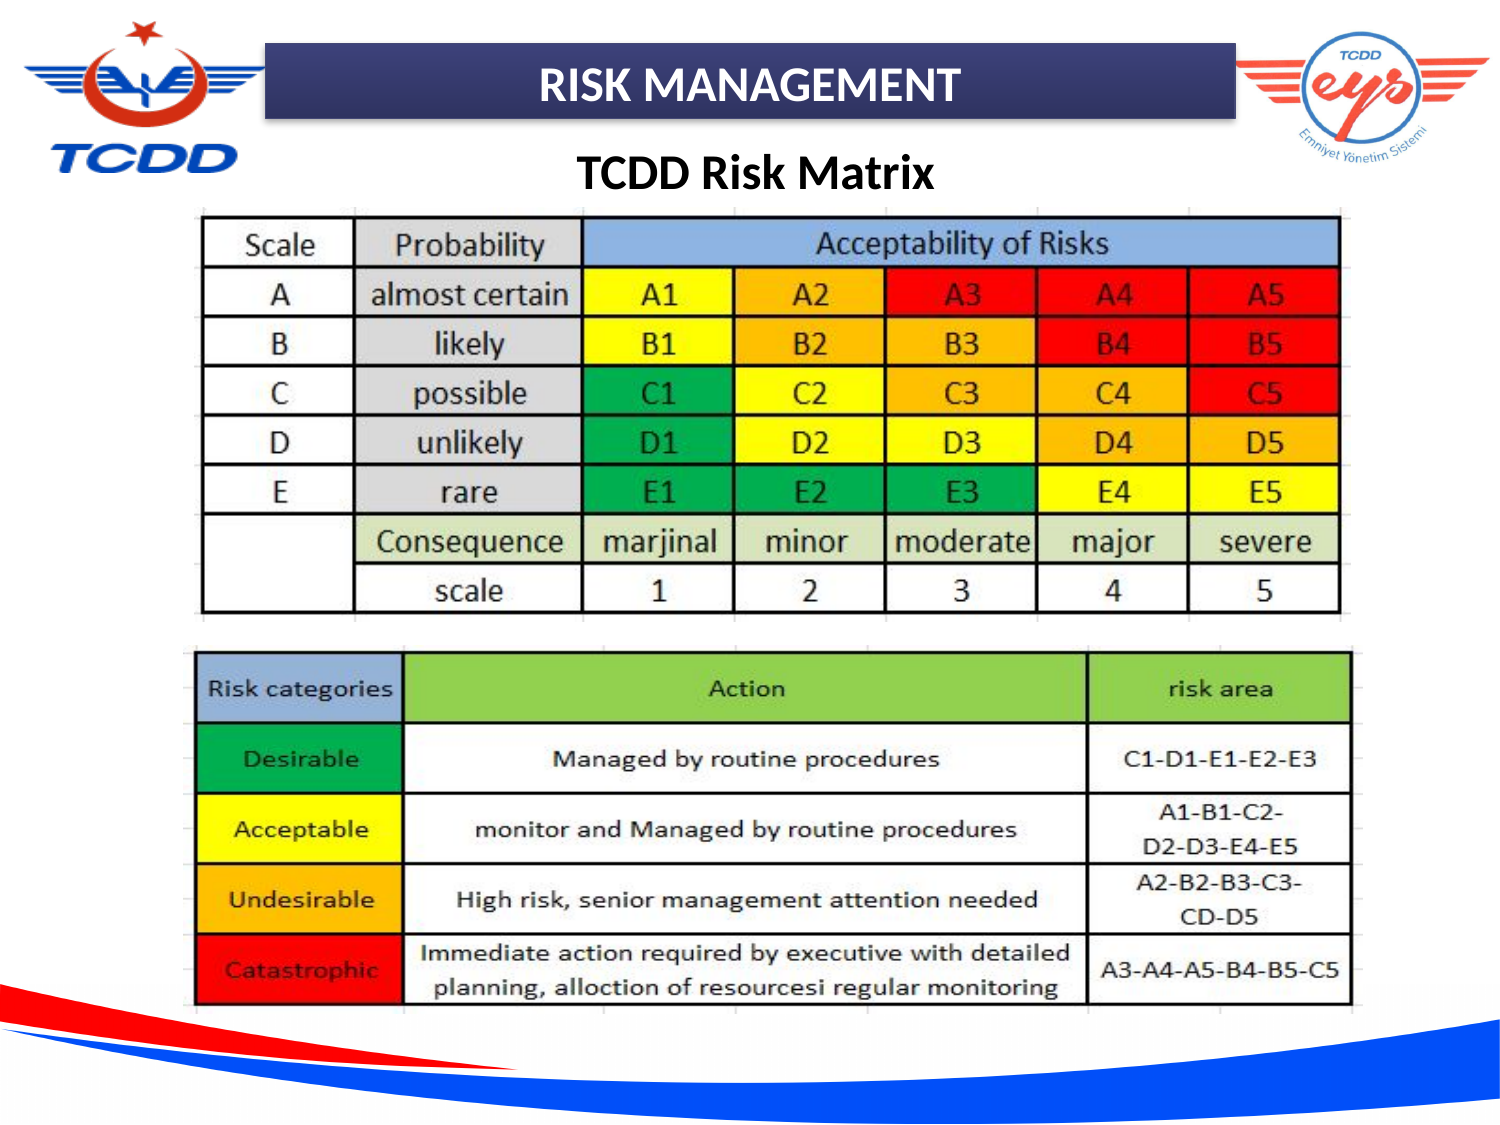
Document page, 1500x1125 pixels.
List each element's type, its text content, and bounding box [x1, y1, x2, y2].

picture [1224, 0, 1500, 173]
title TCDD Risk Matrix [371, 127, 1140, 206]
text_box RISK MANAGEMENT [269, 43, 1219, 119]
picture [194, 207, 1351, 622]
picture [0, 644, 1500, 1124]
picture [23, 20, 266, 173]
